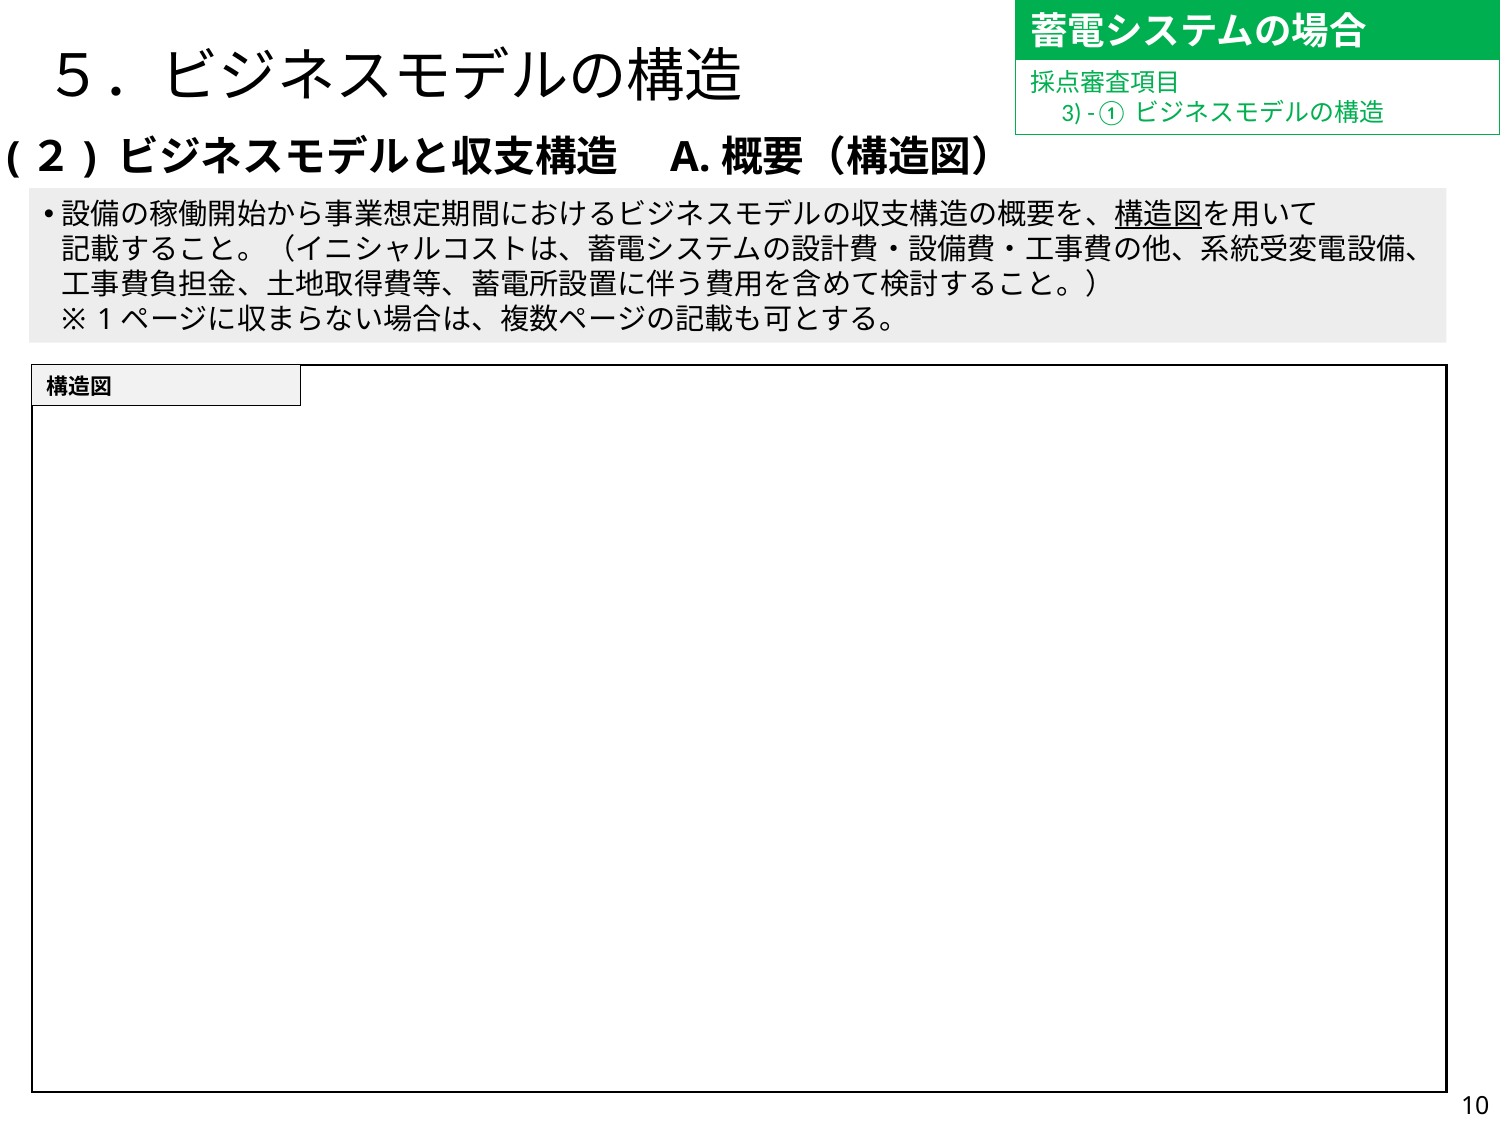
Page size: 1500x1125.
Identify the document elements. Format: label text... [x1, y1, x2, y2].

text_box 設備の稼働開始から事業想定期間におけるビジネスモデルの収支構造の概要を、構造図を用いて 記載すること。（イニシャルコストは、蓄電システムの設計費・設備費・工事費の他、系統受変電設備、工事費負担金、土地取得費等、蓄電所設置に伴う費用を含めて検討すること。） 1ページに収まらない場合は、複数ページの記載も可とする。 [29, 188, 1447, 343]
text_box [31, 364, 1448, 1093]
text_box (２) ビジネスモデルと収支構造 A.概要（構造図） [0, 122, 1028, 188]
title ５．ビジネスモデルの構造 [29, 33, 1015, 122]
text_box 採点審査項目 3) -①ビジネスモデルの構造 [1015, 59, 1500, 135]
text_box 蓄電システムの場合 [1015, 0, 1500, 59]
text_box 構造図 [31, 364, 301, 406]
